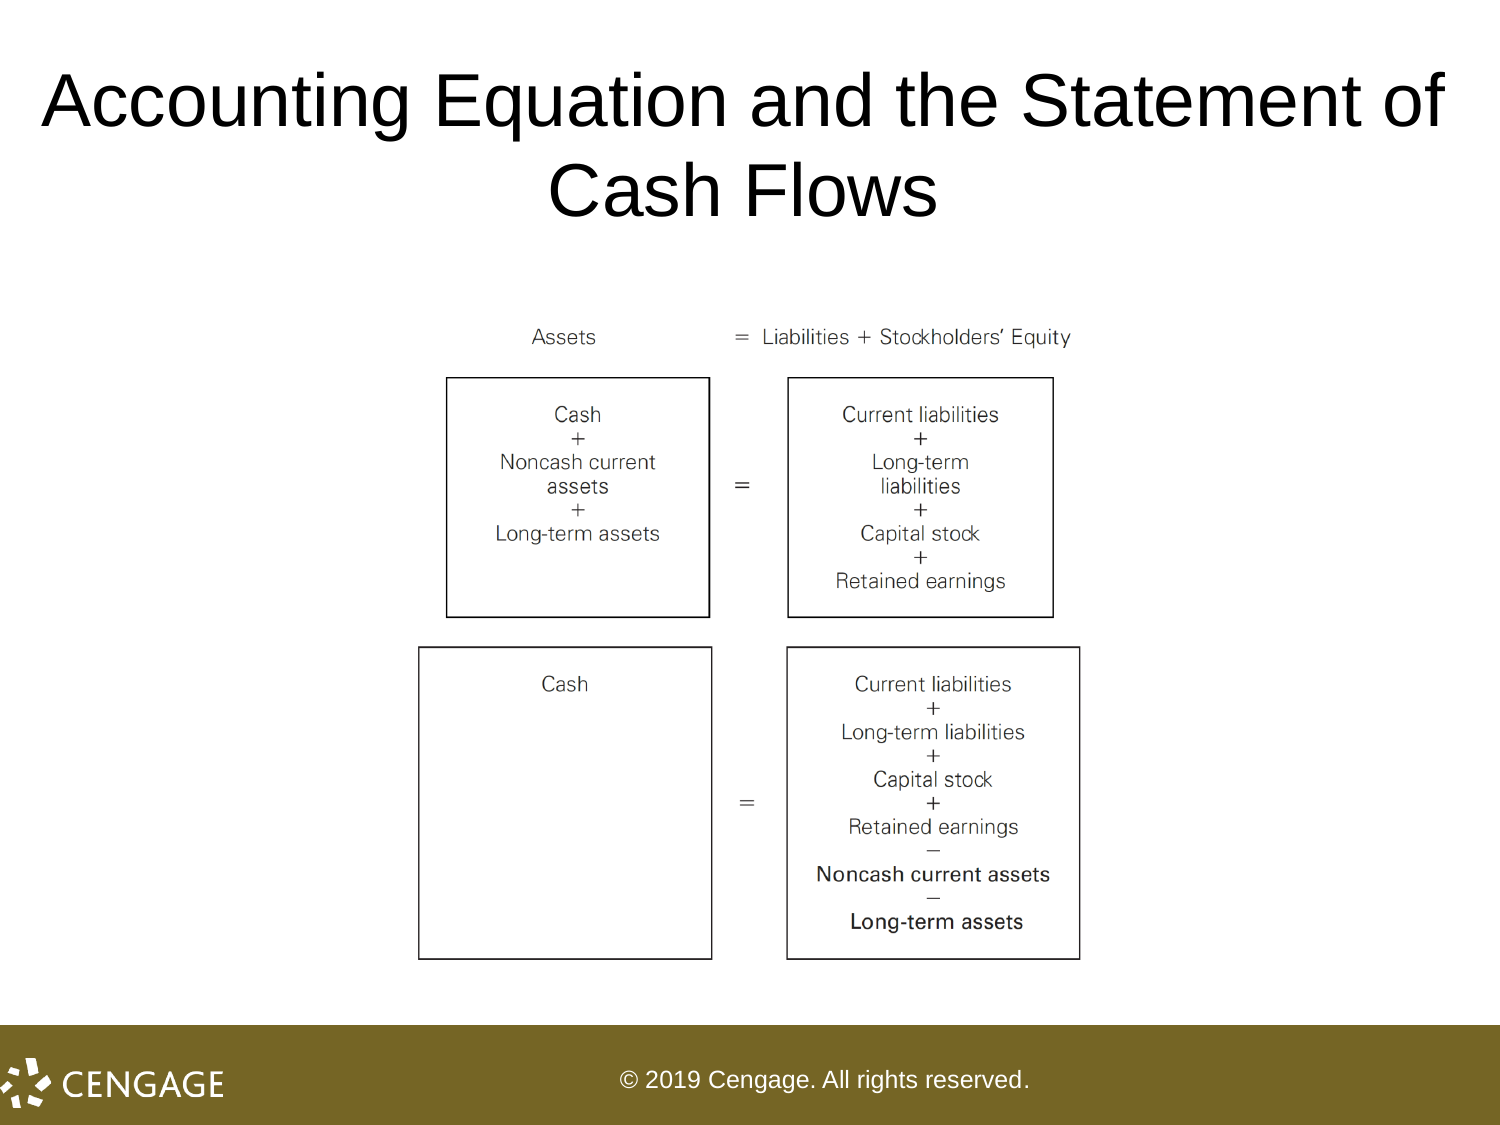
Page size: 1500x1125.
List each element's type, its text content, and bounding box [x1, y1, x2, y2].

picture [408, 319, 1092, 972]
picture [0, 1058, 223, 1108]
title Accounting Equation and the Statement of Cash Flows [19, 31, 1469, 251]
